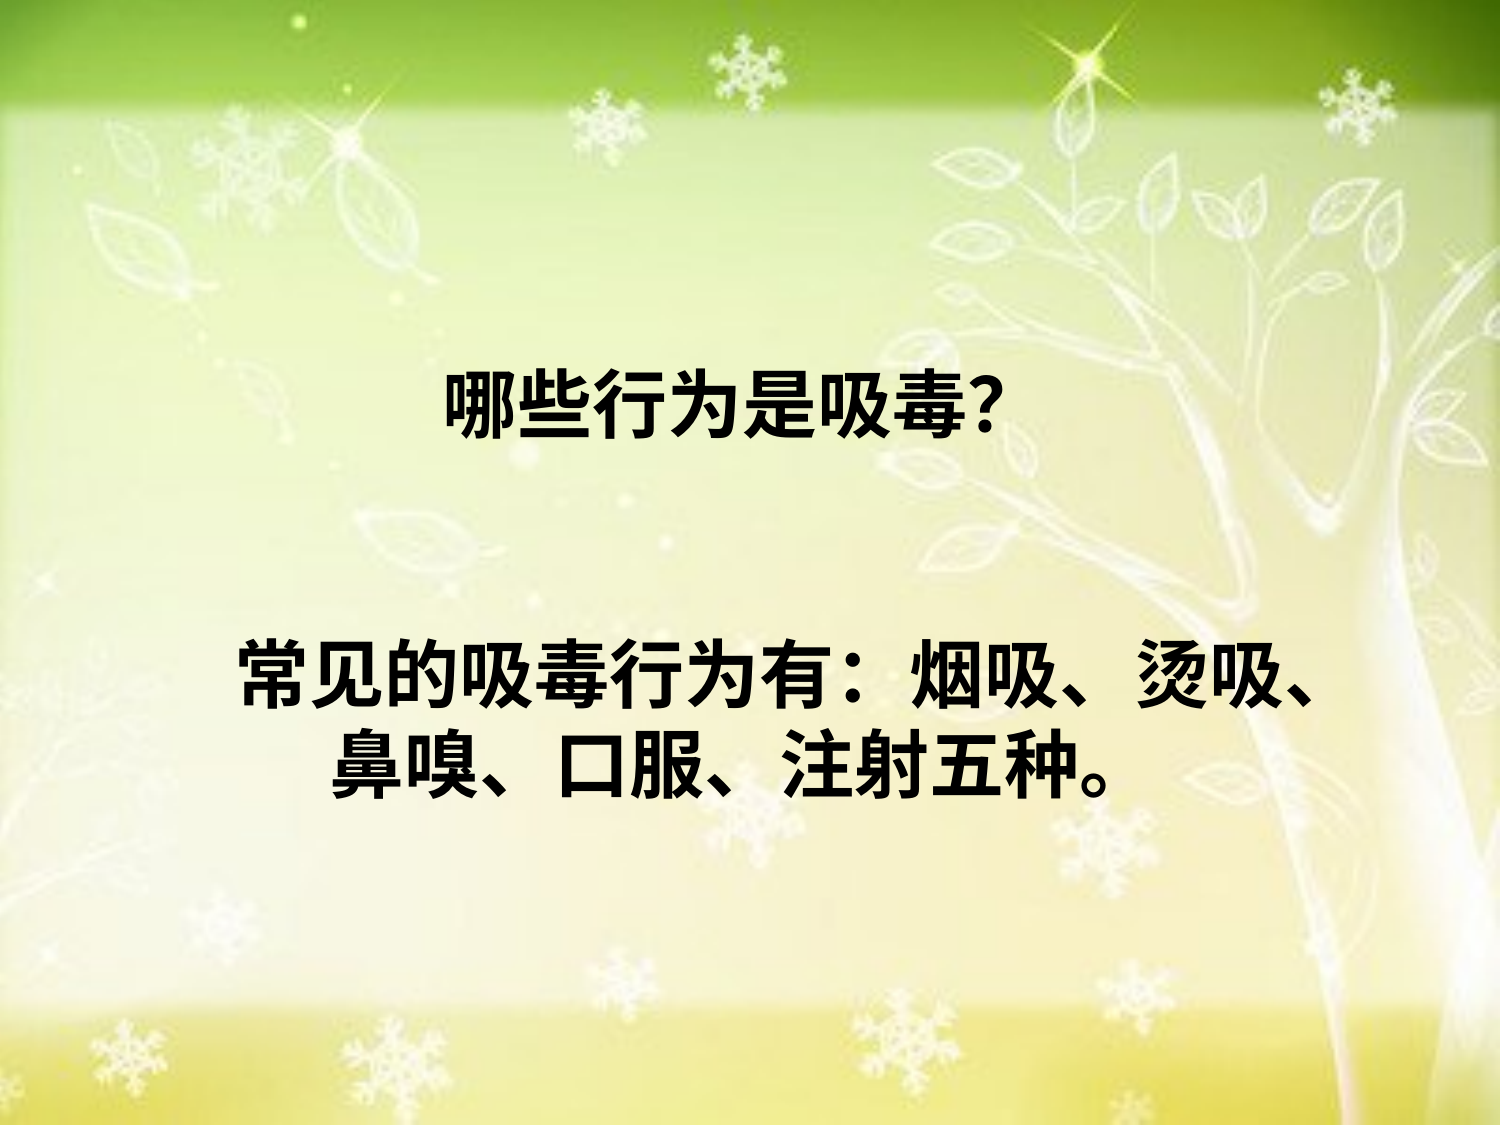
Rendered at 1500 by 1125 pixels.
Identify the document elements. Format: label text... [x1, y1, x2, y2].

text_box 哪些行为是吸毒？ 常见的吸毒行为有：烟吸、烫吸、鼻嗅、口服、注射五种。 [166, 350, 1318, 816]
picture [0, 0, 1500, 1125]
